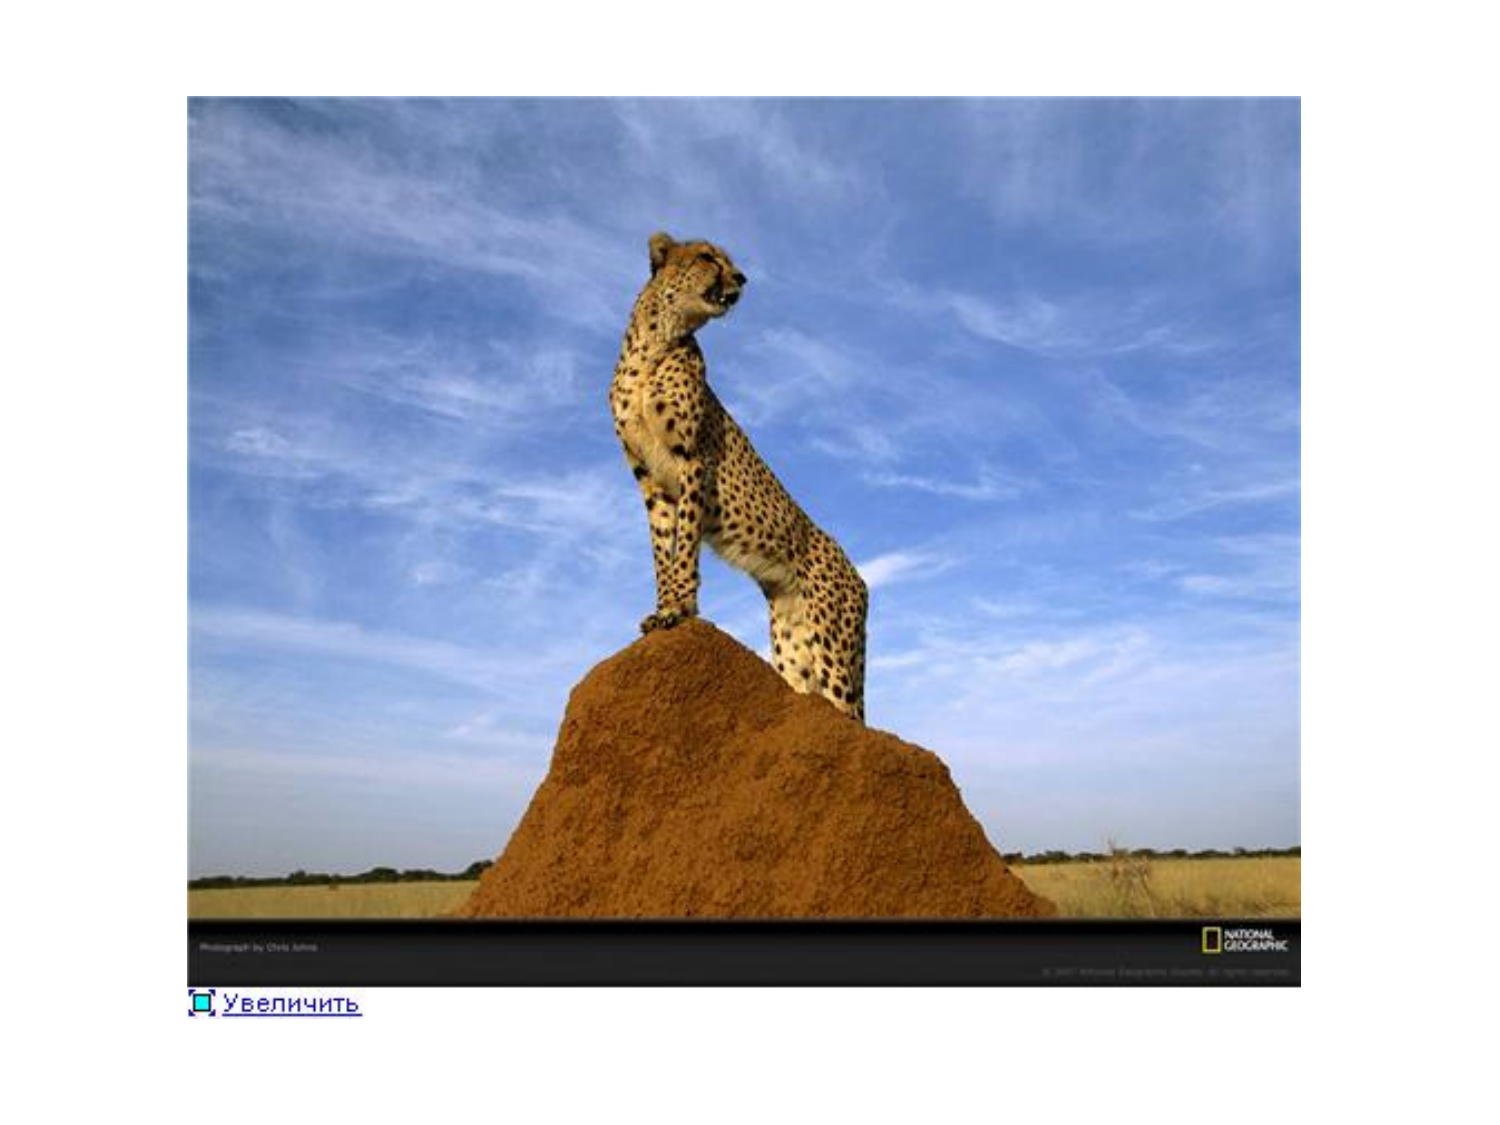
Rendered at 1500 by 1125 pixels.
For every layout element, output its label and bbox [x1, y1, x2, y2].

picture [187, 96, 1301, 1019]
